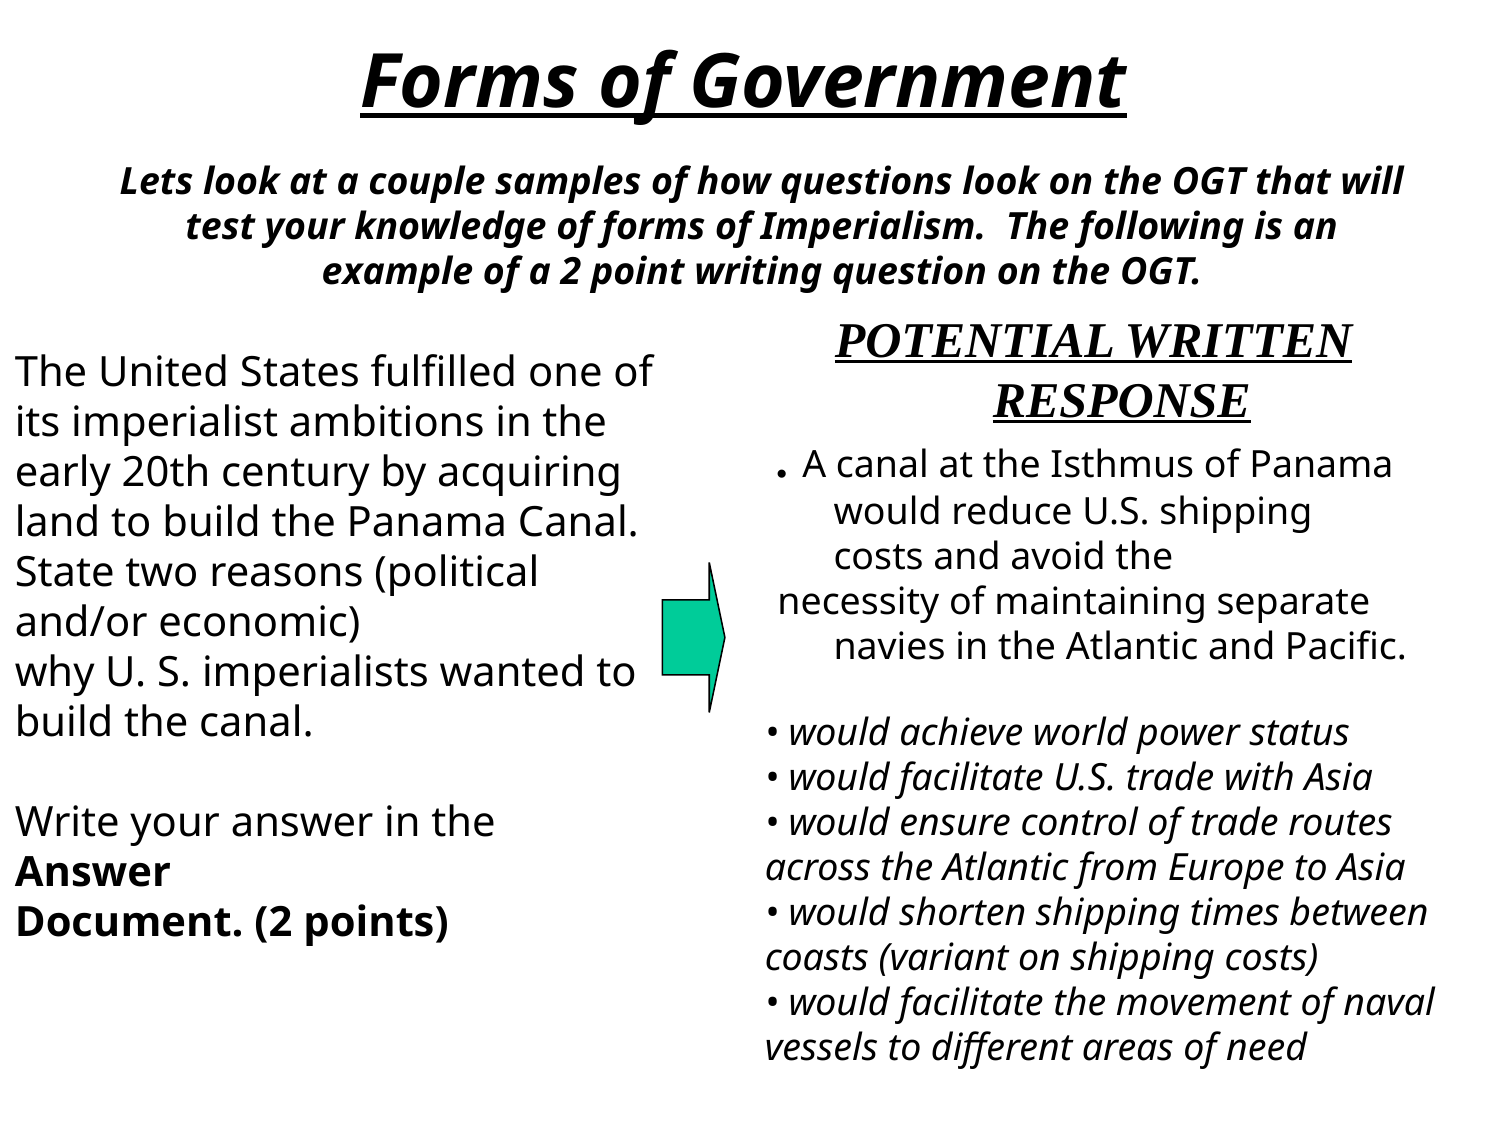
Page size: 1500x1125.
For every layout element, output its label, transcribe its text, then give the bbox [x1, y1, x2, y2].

text_box [675, 562, 725, 713]
text_box Forms of Government [74, 24, 1413, 130]
text_box [50, 262, 688, 323]
text_box The United States fulfilled one of its imperialist ambitions in the early 20th century by acquiring land to build the Panama Canal. State two reasons (political and/or economic) why U. S. imperialists wanted to build the canal. Write your answer in the Answer Document. (2 points) [0, 337, 675, 953]
text_box POTENTIAL WRITTEN RESPONSE . A canal at the Isthmus of Panama would reduce U.S. shipping costs and avoid the necessity of maintaining separate navies in the Atlantic and Pacific. [762, 299, 1425, 700]
text_box • would achieve world power status • would facilitate U.S. trade with Asia • would ensure control of trade routes across the Atlantic from Europe to Asia • would shorten shipping times between coasts (variant on shipping costs) • would facilitate the movement of naval vessels to different areas of need [749, 700, 1500, 1076]
text_box Lets look at a couple samples of how questions look on the OGT that will test your knowledge of forms of Imperialism. The following is an example of a 2 point writing question on the OGT. [99, 149, 1425, 300]
